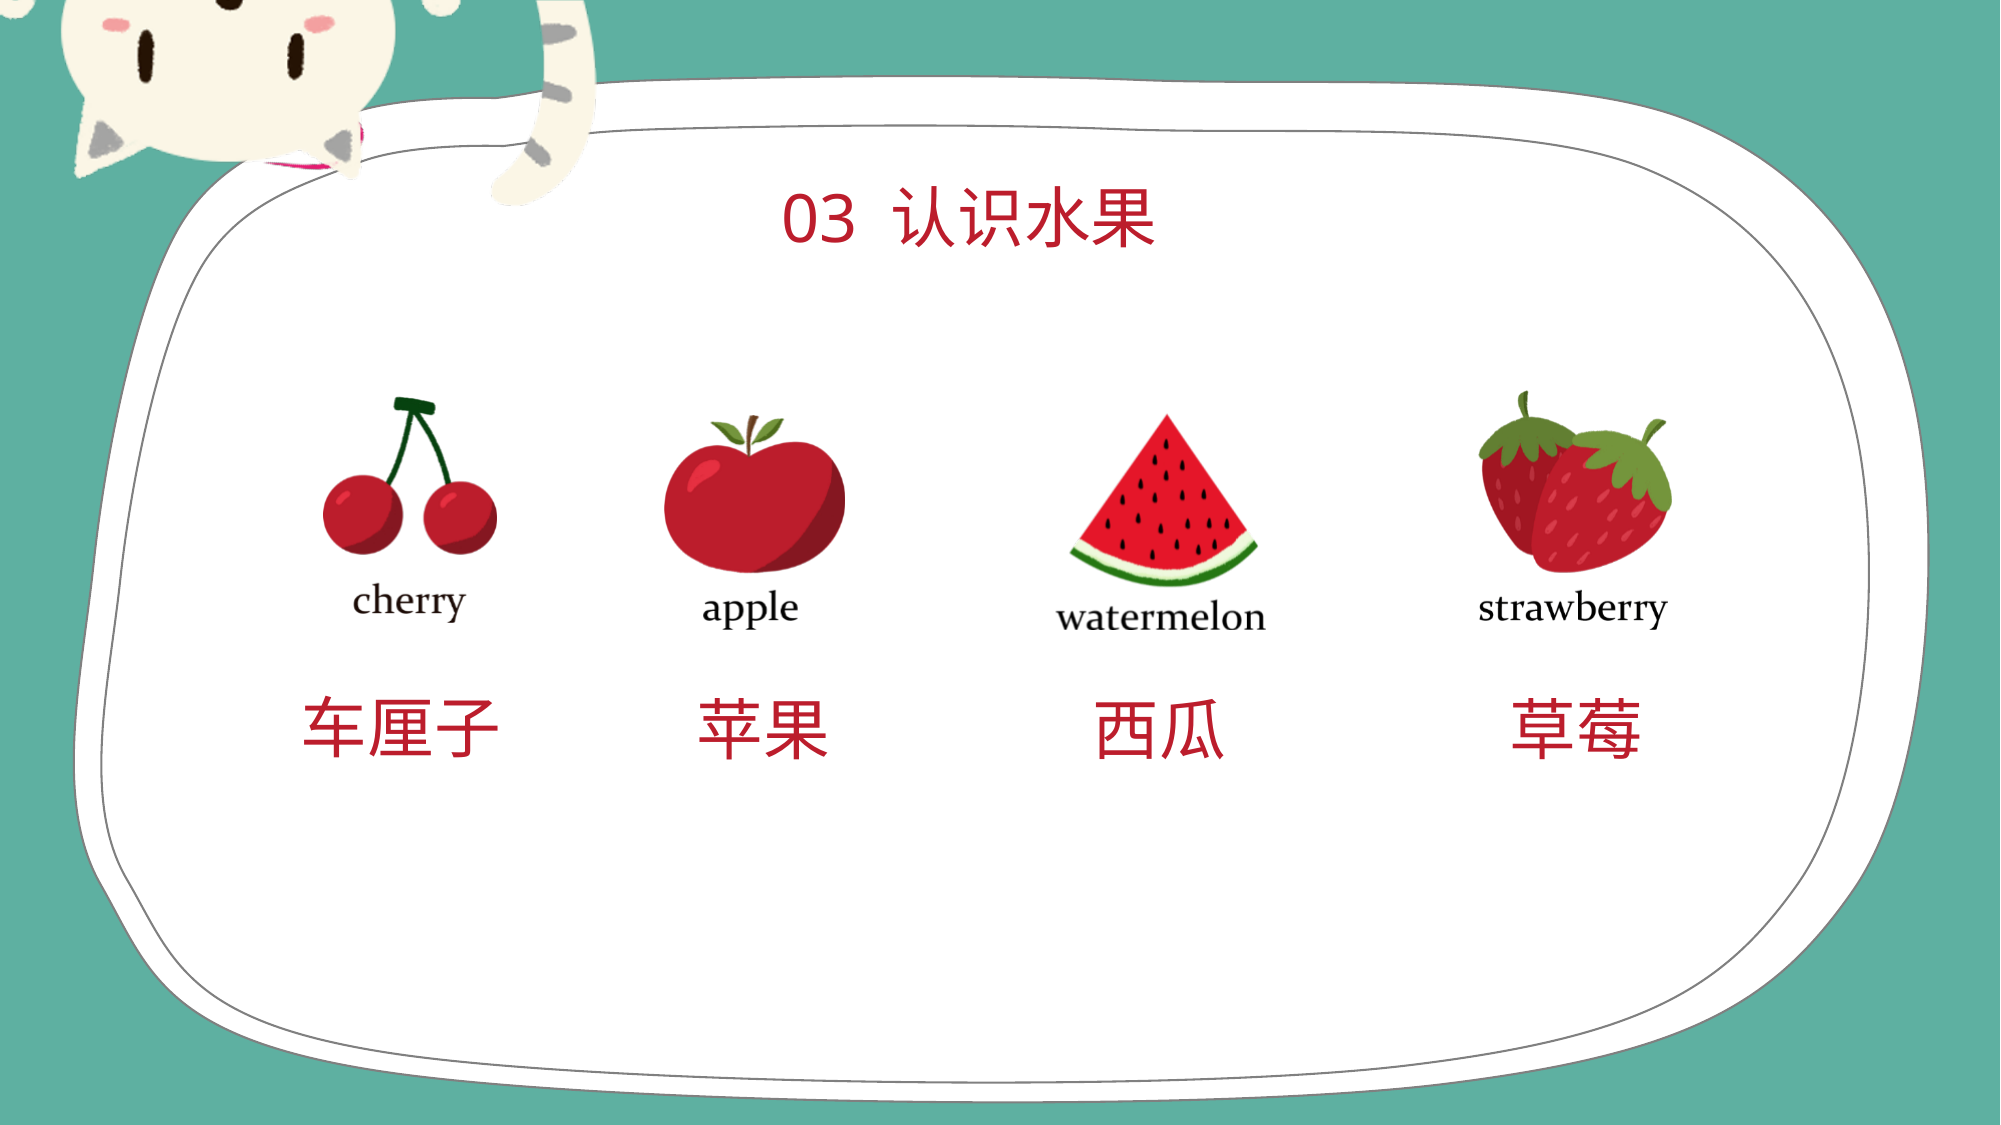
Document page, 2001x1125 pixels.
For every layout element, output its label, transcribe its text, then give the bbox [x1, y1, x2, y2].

picture [1478, 390, 1672, 630]
picture [323, 396, 497, 624]
text_box 西瓜 [1078, 680, 1326, 775]
text_box 车厘子 [286, 678, 534, 774]
text_box 03 认识水果 [766, 168, 1270, 264]
text_box 草莓 [1495, 680, 1743, 775]
picture [0, 0, 597, 217]
picture [664, 370, 1266, 630]
text_box 苹果 [682, 680, 930, 775]
